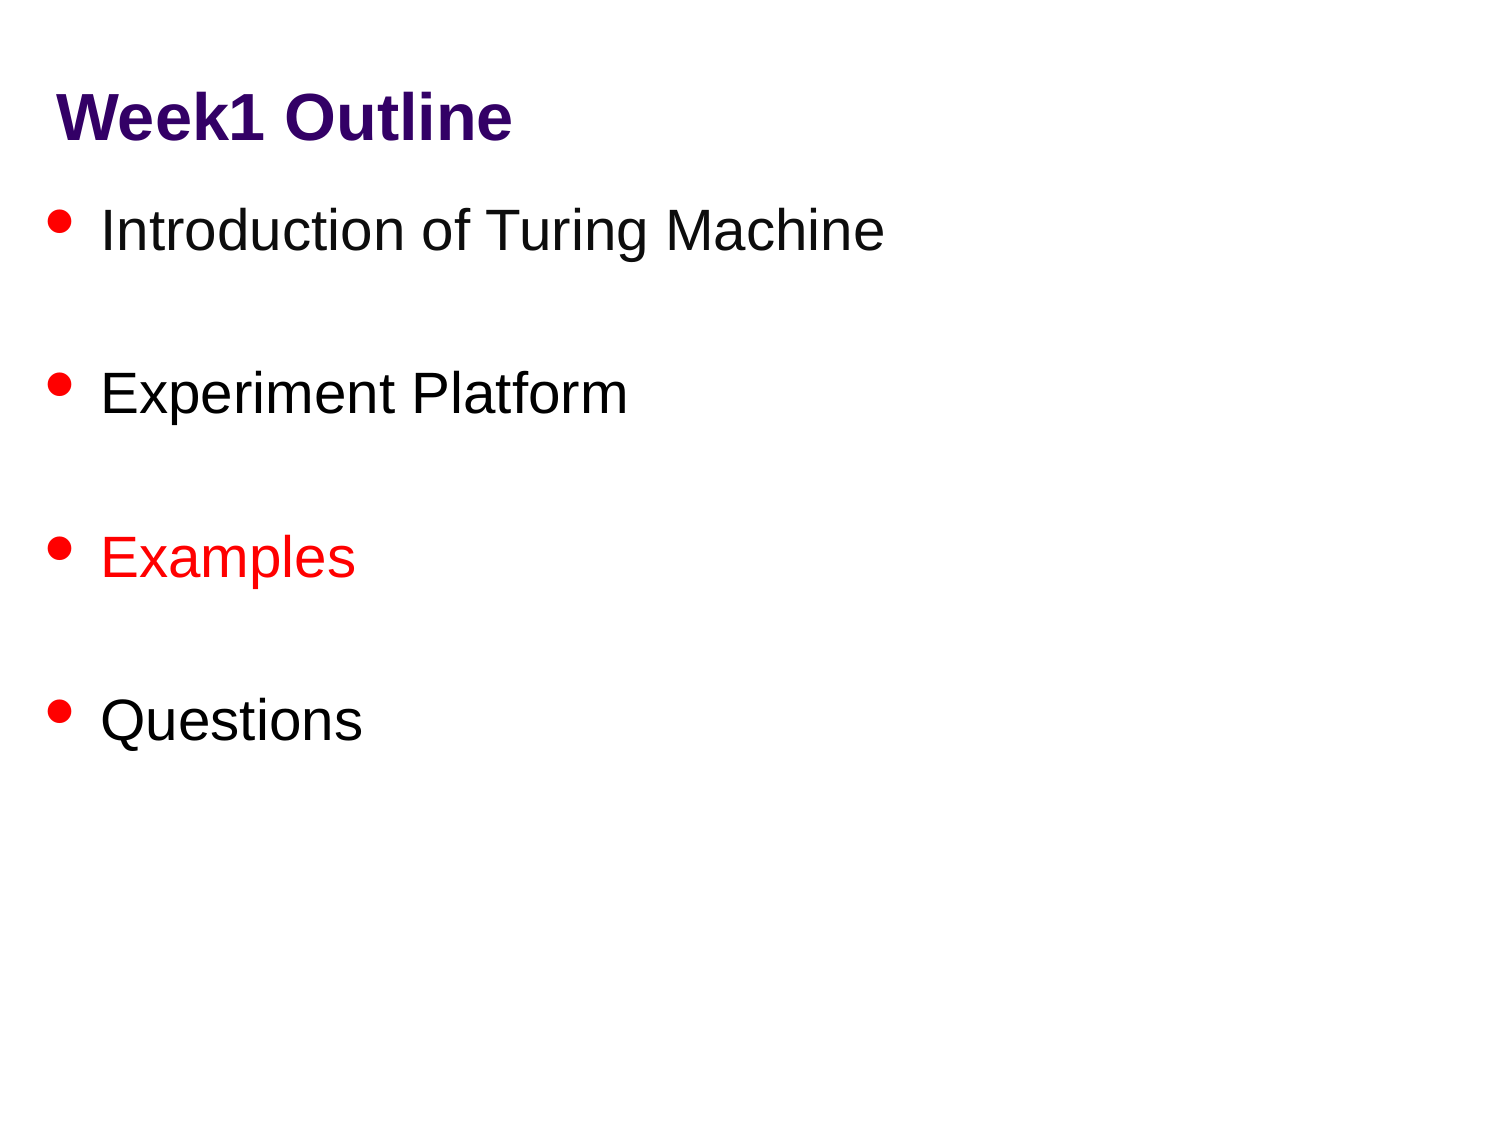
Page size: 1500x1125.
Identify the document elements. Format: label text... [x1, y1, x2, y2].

list Introduction of Turing Machine Experiment Platform Examples Questions [29, 184, 1483, 1083]
title Week1 Outline [41, 19, 1471, 162]
